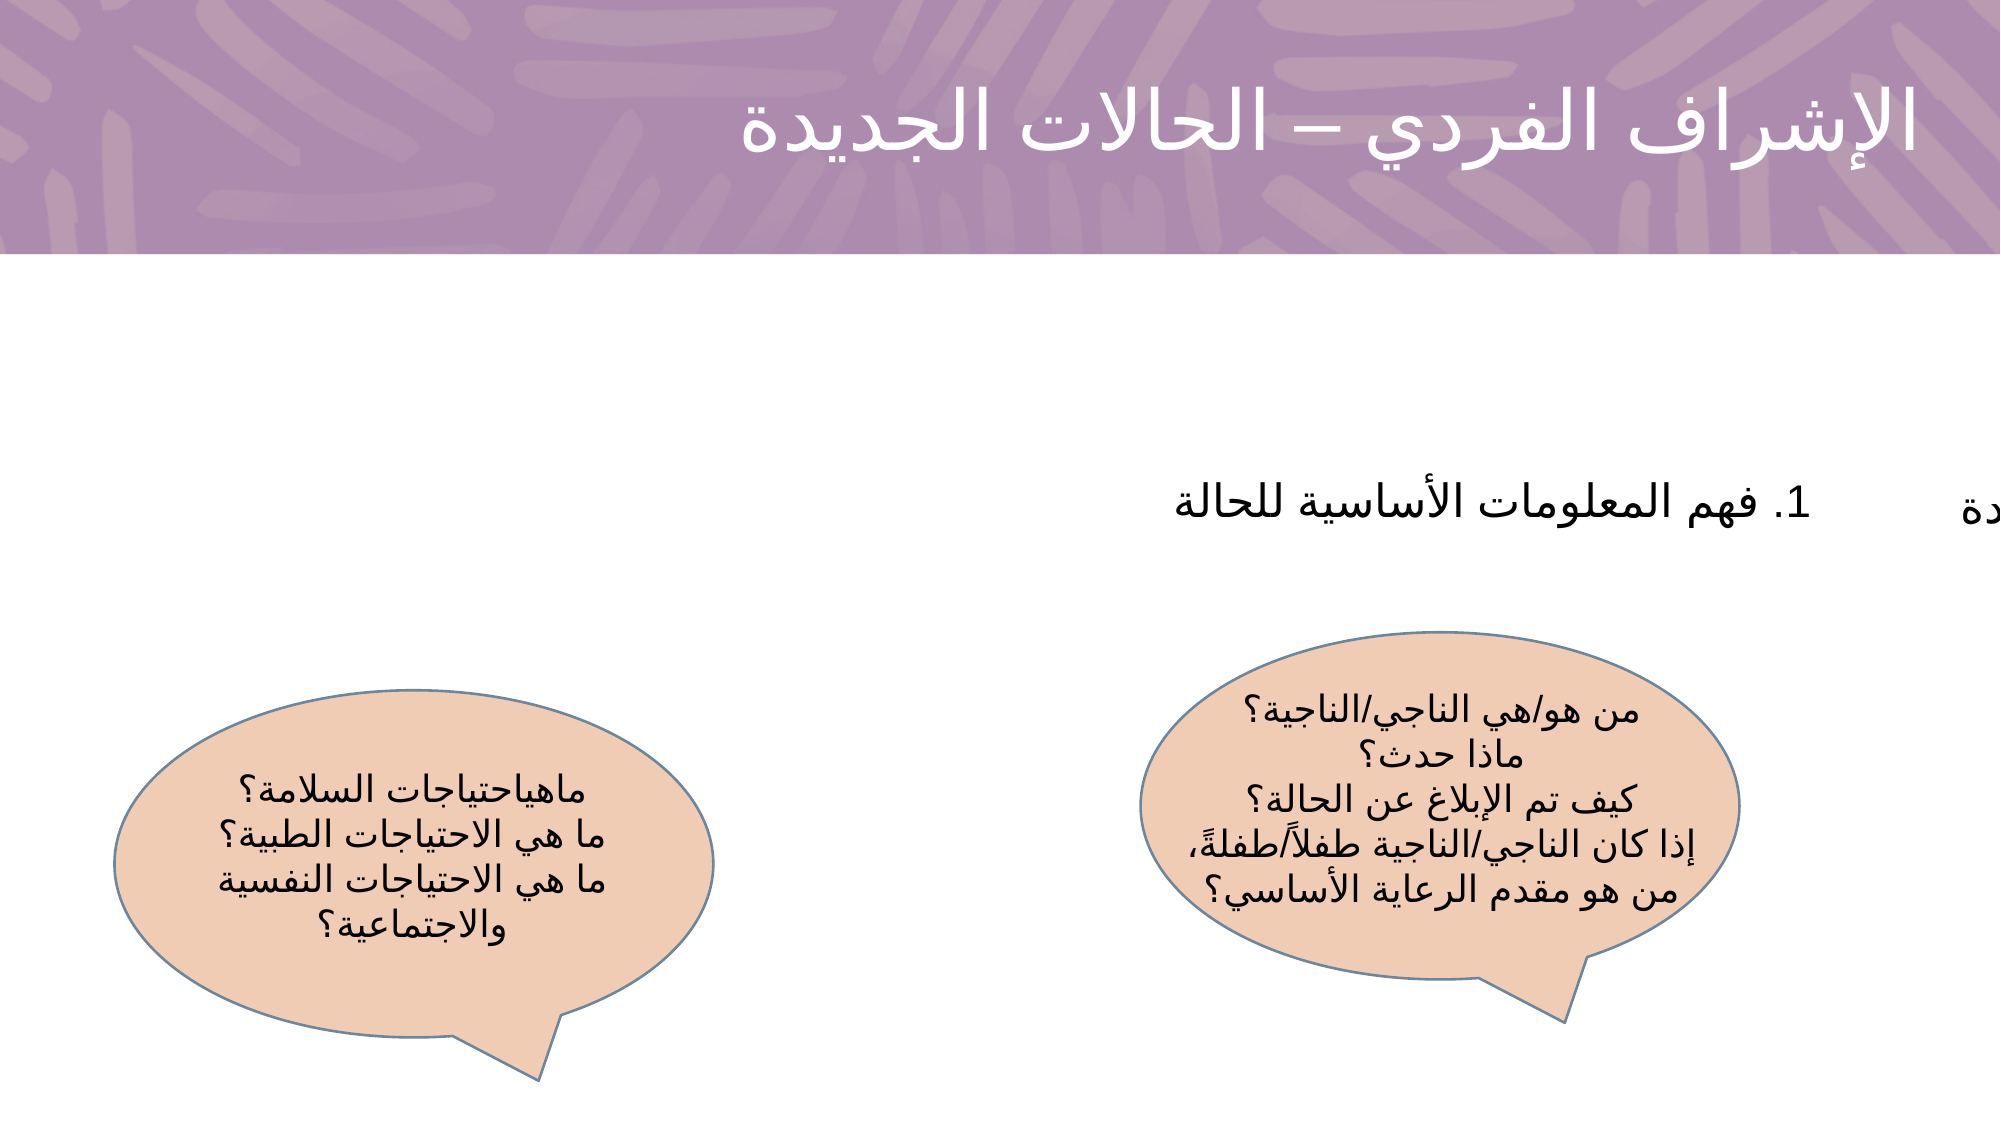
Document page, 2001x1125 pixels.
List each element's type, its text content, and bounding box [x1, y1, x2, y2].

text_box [114, 632, 1740, 1038]
picture [0, 0, 2000, 1125]
title الإشراف الفردي – الحالات الجديدة [61, 33, 1938, 220]
list 1. فهم المعلومات الأساسية للحالة 2. فهم الاحتياجات الفورية المحددة [238, 374, 1834, 1036]
